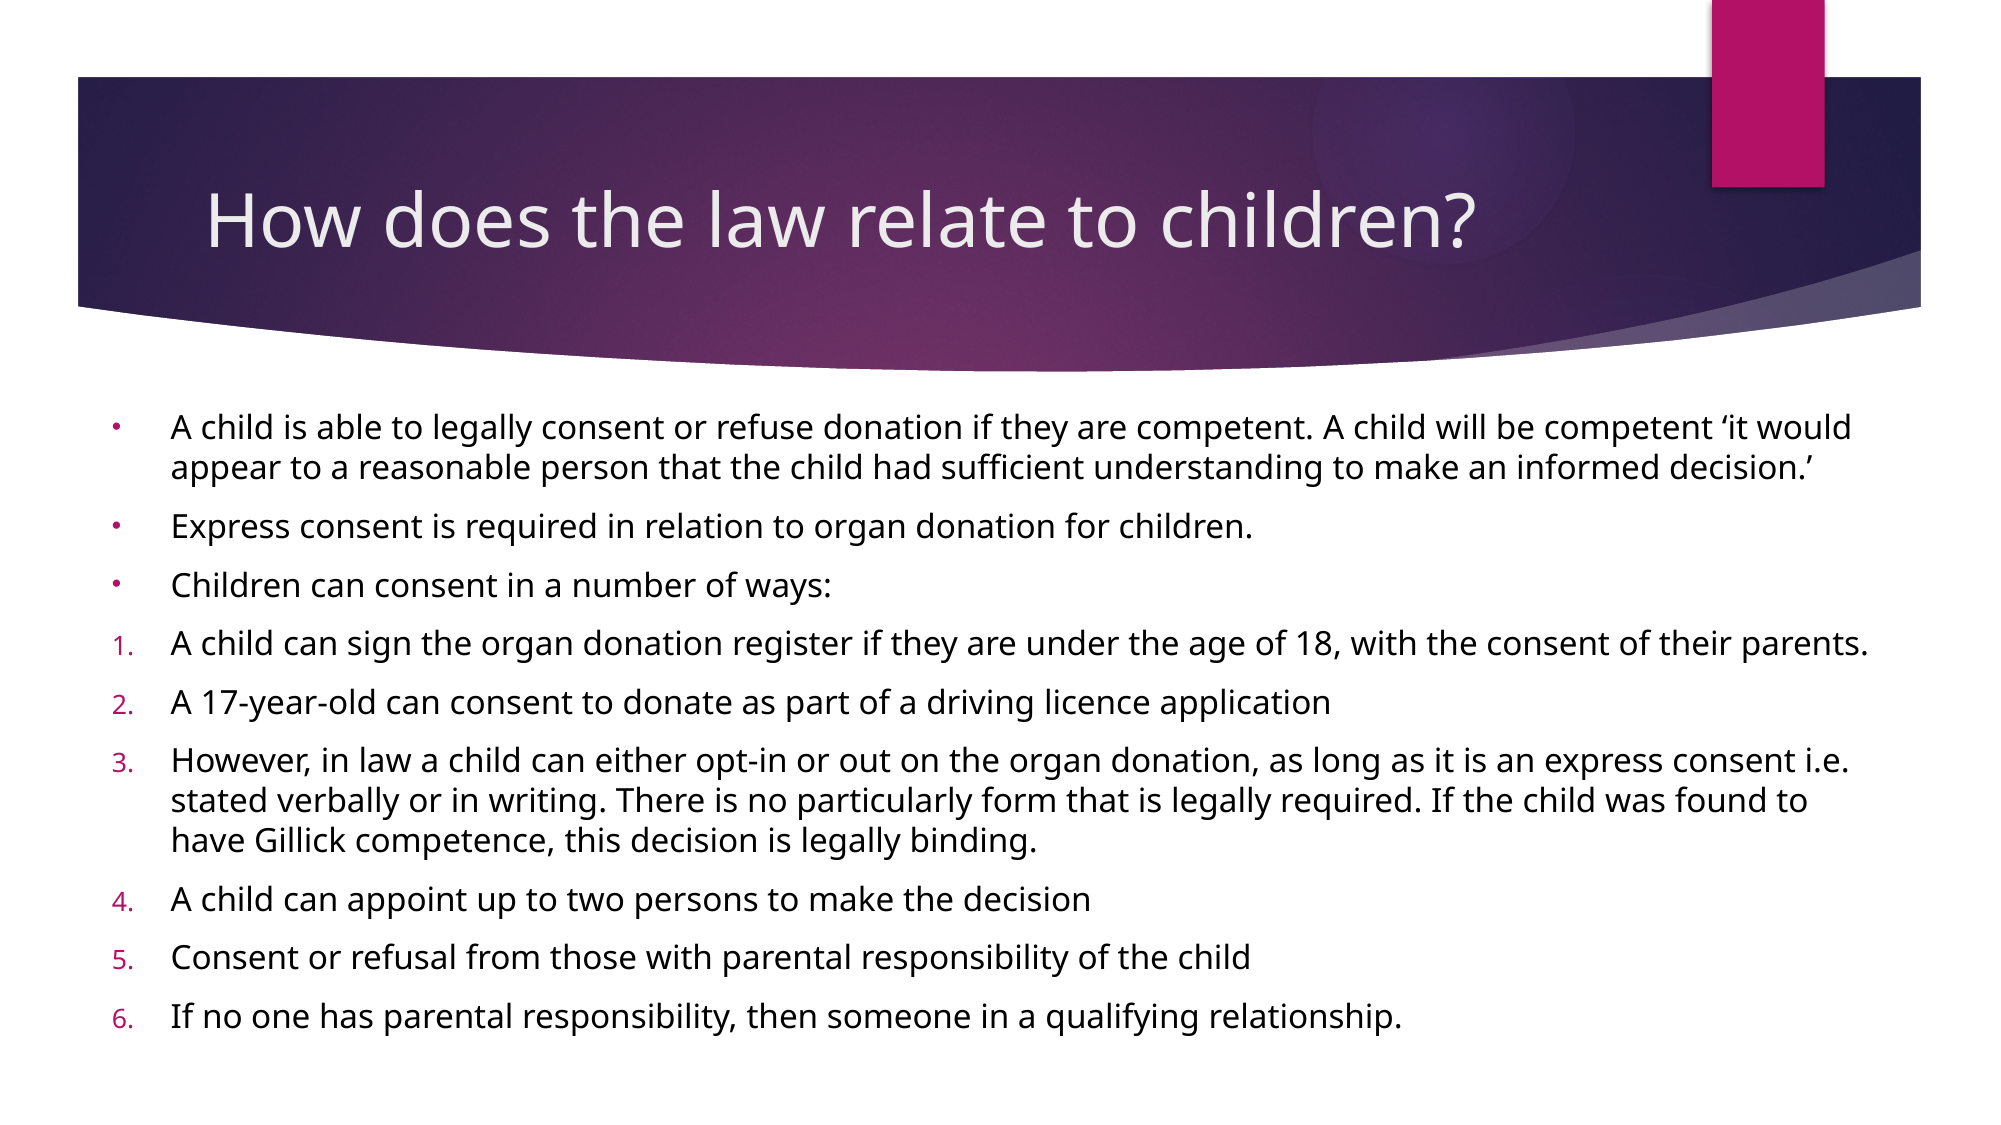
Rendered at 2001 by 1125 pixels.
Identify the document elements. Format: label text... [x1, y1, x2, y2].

title How does the law relate to children? [189, 159, 1627, 276]
list A child is able to legally consent or refuse donation if they are competent. A child will be competent ‘it would appear to a reasonable person that the child had sufficient understanding to make an informed decision.’ Express consent is required in relation to organ donation for children. Children can consent in a number of ways: A child can sign the organ donation register if they are under the age of 18, with the consent of their parents. A 17-year-old can consent to donate as part of a driving licence application However, in law a child can either opt-in or out on the organ donation, as long as it is an express consent i.e. stated verbally or in writing. There is no particularly form that is legally required. If the child was found to have Gillick competence, this decision is legally binding. A child can appoint up to two persons to make the decision Consent or refusal from those with parental responsibility of the child If no one has parental responsibility, then someone in a qualifying relationship. [96, 398, 1904, 1057]
